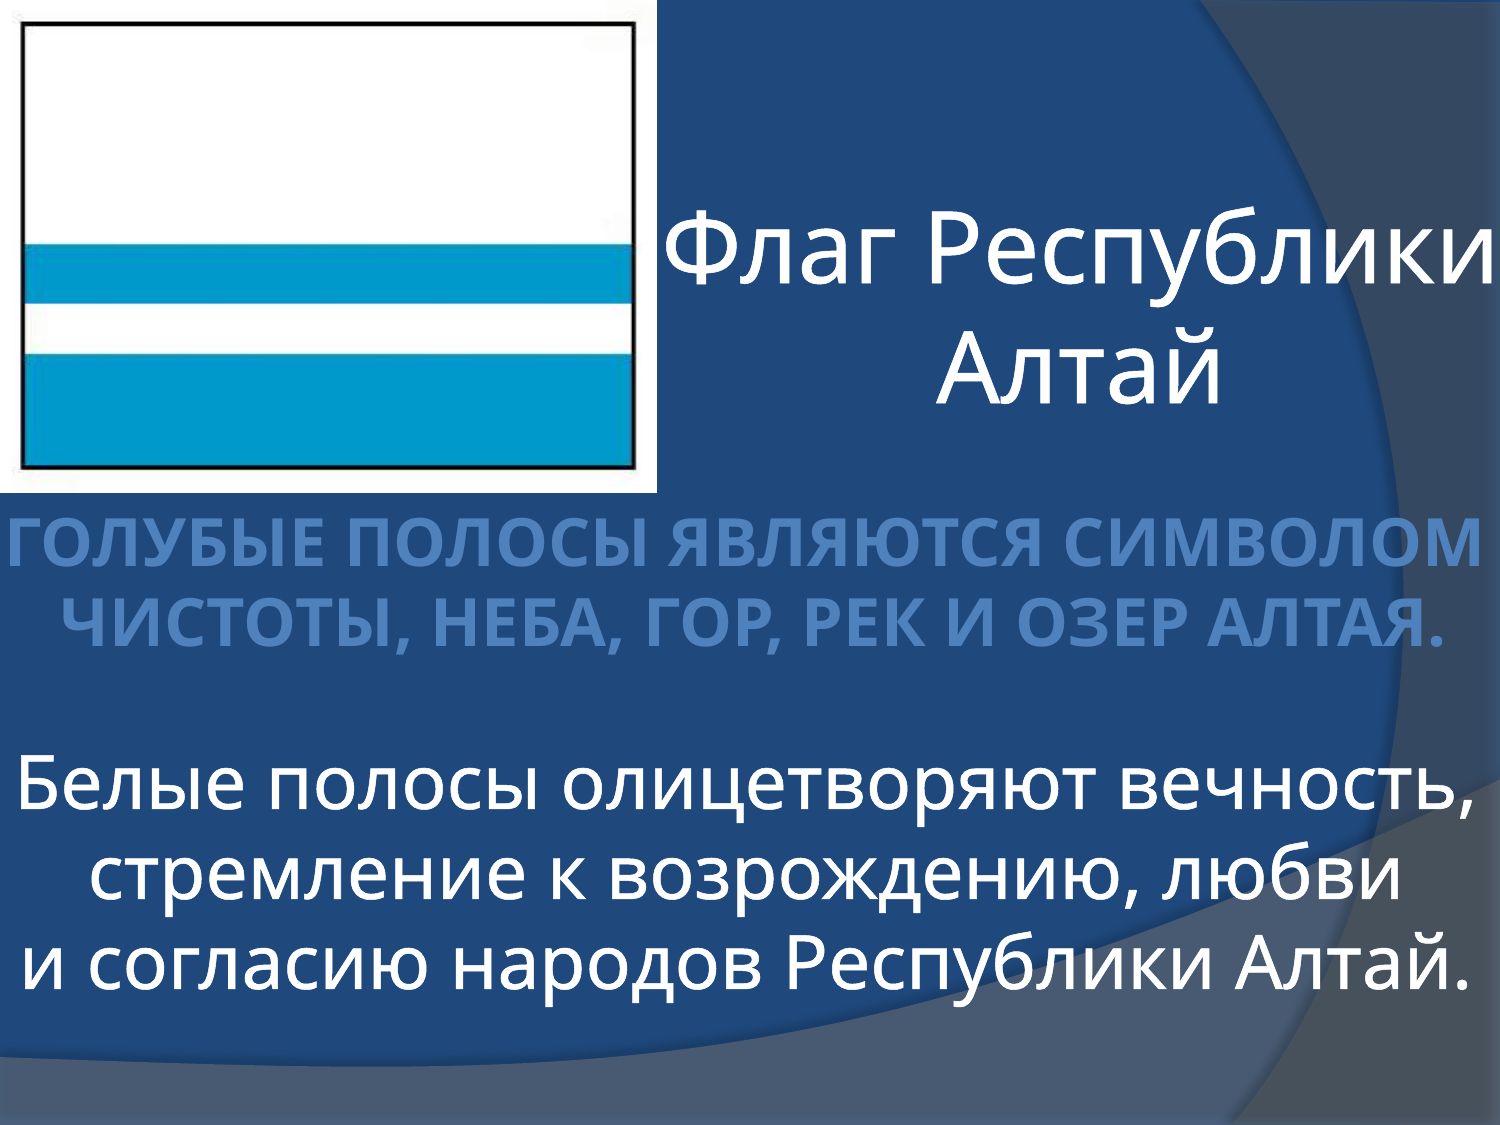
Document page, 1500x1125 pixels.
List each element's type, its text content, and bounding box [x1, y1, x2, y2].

text_box Белые полосы олицетворяют вечность, стремление к возрождению, любви и согласию народов Республики Алтай. [0, 726, 1494, 1012]
picture [0, 0, 657, 493]
text_box Флаг Республики Алтай [660, 175, 1500, 431]
text_box Голубые полосы являются символом чистоты, неба, гор, рек и озер Алтая. [0, 492, 1500, 667]
